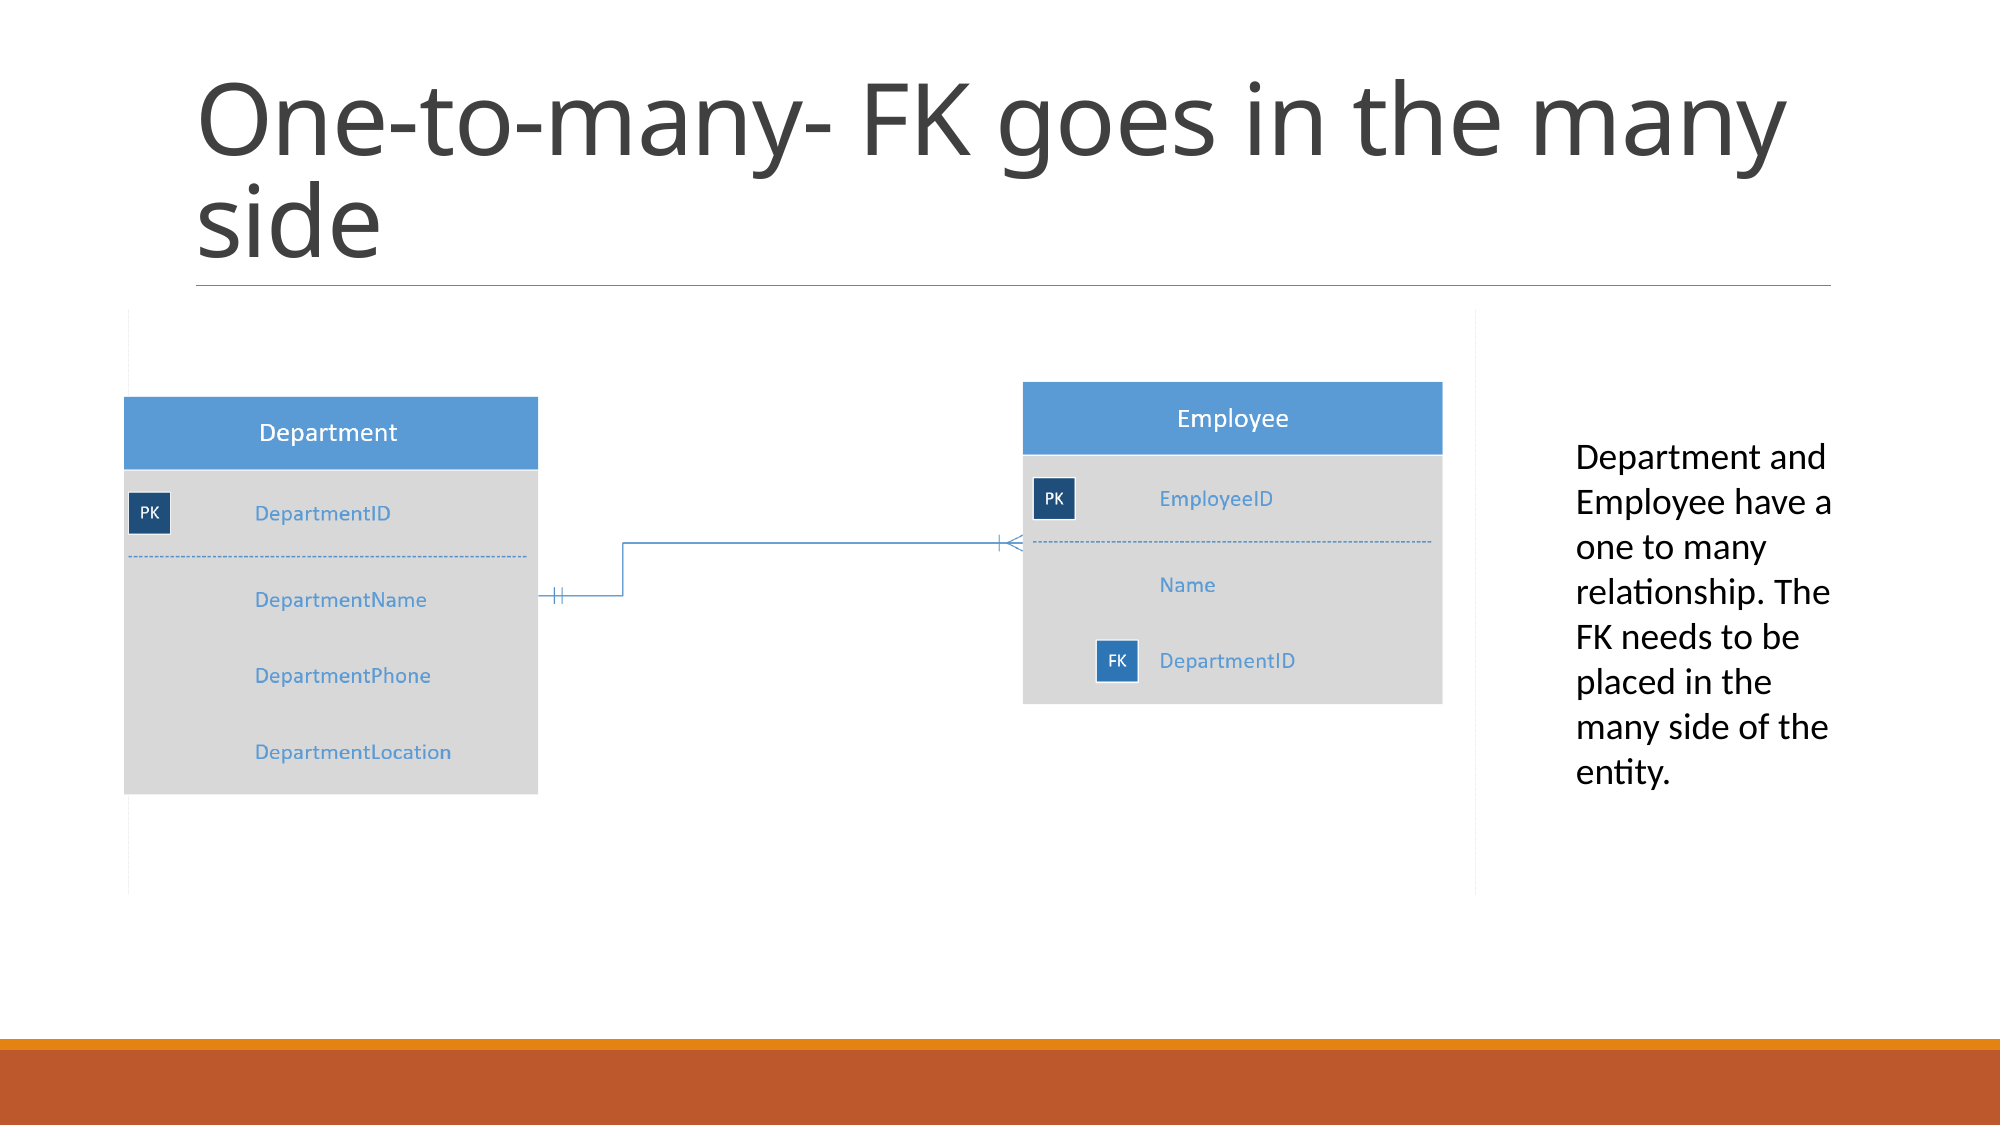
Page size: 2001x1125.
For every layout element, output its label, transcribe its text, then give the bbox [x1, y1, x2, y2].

text_box Department and Employee have a one to many relationship. The FK needs to be placed in the many side of the entity. [1561, 424, 1856, 800]
title One-to-many- FK goes in the many side [180, 47, 1830, 285]
picture [124, 309, 1479, 896]
